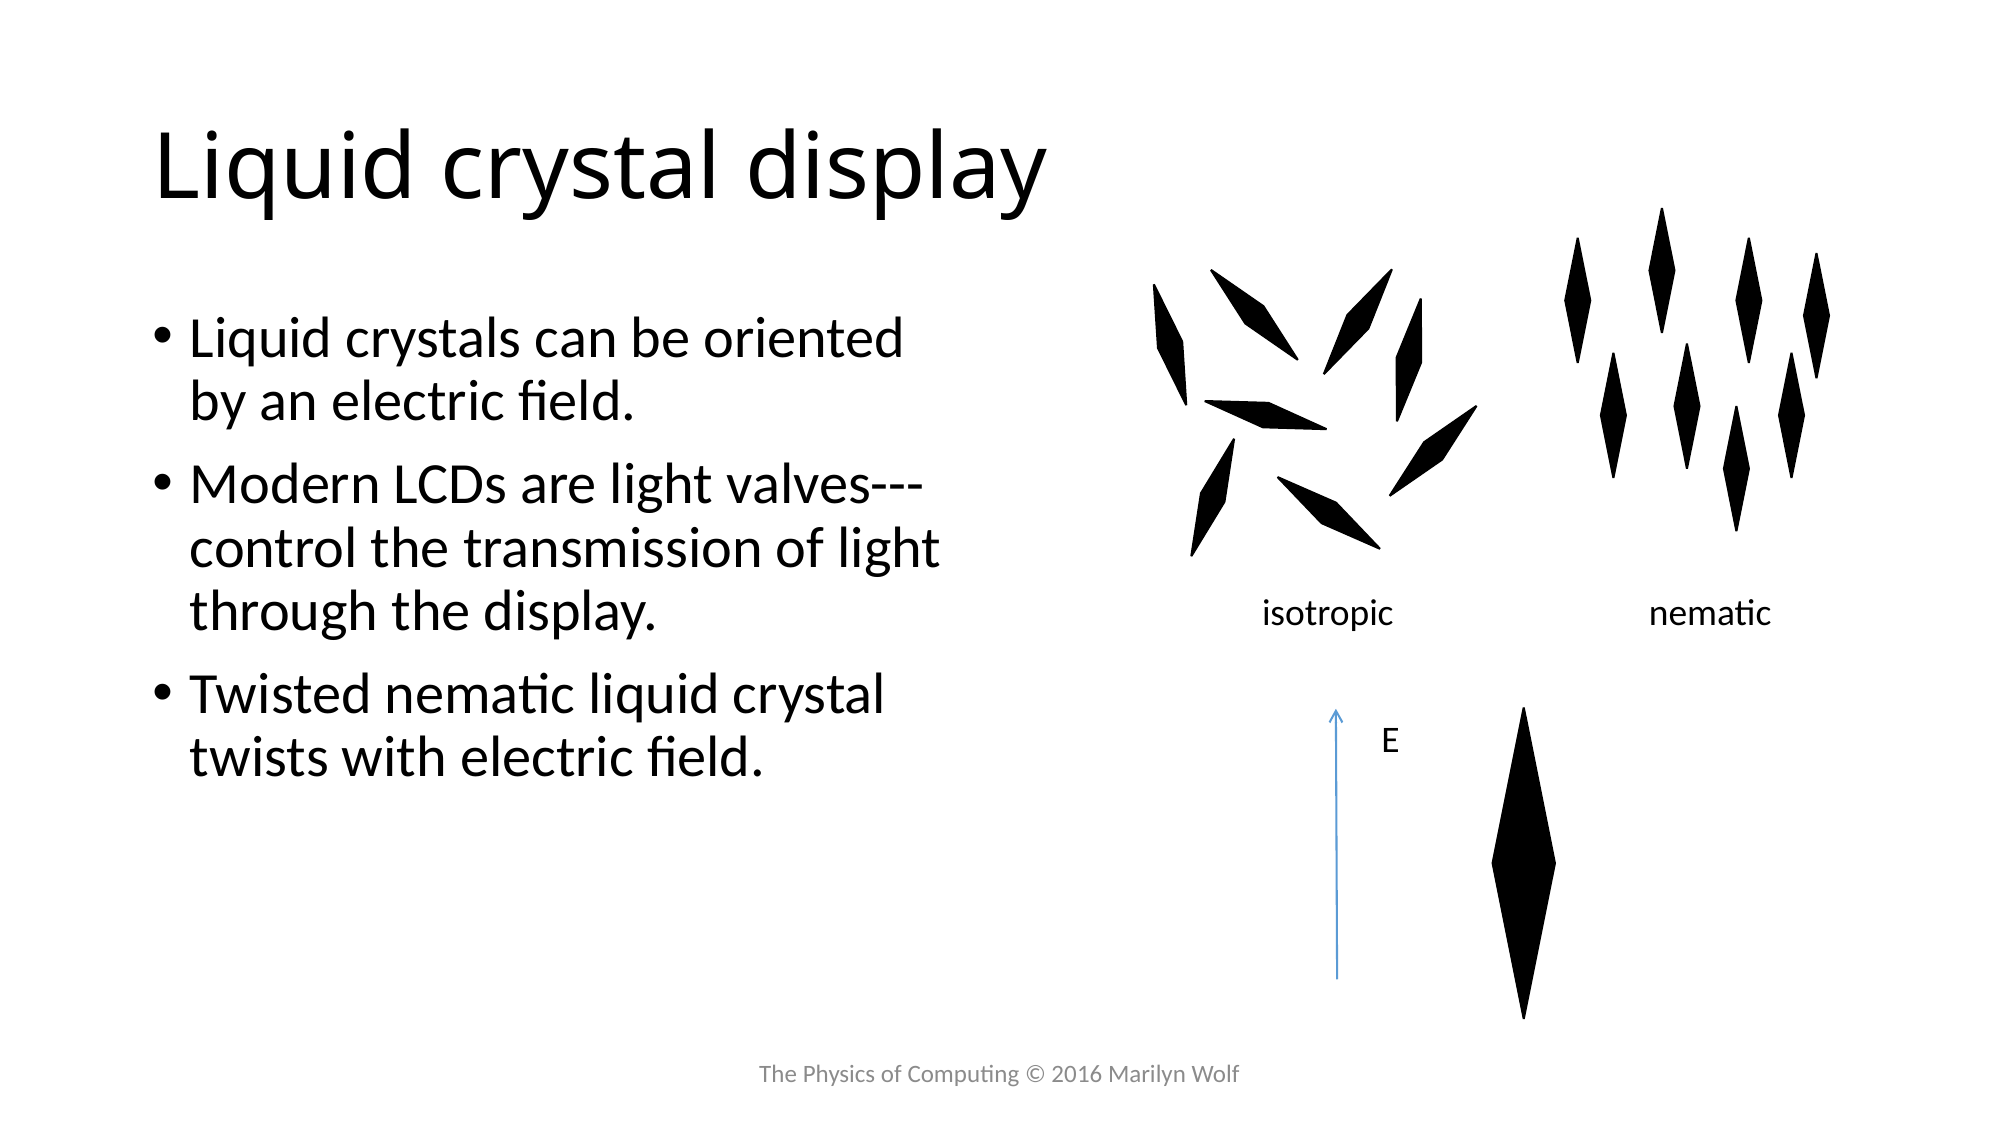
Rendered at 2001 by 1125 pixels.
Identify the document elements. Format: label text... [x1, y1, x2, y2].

text_box [1673, 343, 1701, 469]
text_box [1722, 405, 1750, 532]
text_box [1491, 707, 1556, 1020]
text_box [1599, 352, 1627, 479]
text_box isotropic [1247, 580, 1409, 641]
footer The Physics of Computing © 2016 Marilyn Wolf [662, 1042, 1338, 1103]
text_box [1735, 237, 1763, 364]
text_box [1152, 283, 1188, 406]
text_box [1802, 252, 1831, 379]
text_box [1276, 476, 1381, 550]
text_box [1648, 207, 1676, 334]
text_box [1777, 352, 1806, 479]
text_box [1395, 298, 1423, 422]
text_box nematic [1634, 580, 1787, 641]
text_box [1335, 707, 1416, 980]
text_box [1210, 269, 1299, 361]
list Liquid crystals can be oriented by an electric field. Modern LCDs are light valves---control the transmission of light through the display. Twisted nematic liquid crystal twists with electric field. [137, 299, 988, 1014]
text_box [1322, 268, 1393, 375]
title Liquid crystal display [137, 59, 1863, 278]
text_box [1190, 438, 1236, 557]
text_box [1388, 405, 1478, 497]
text_box [1564, 237, 1592, 364]
text_box [1204, 400, 1327, 431]
